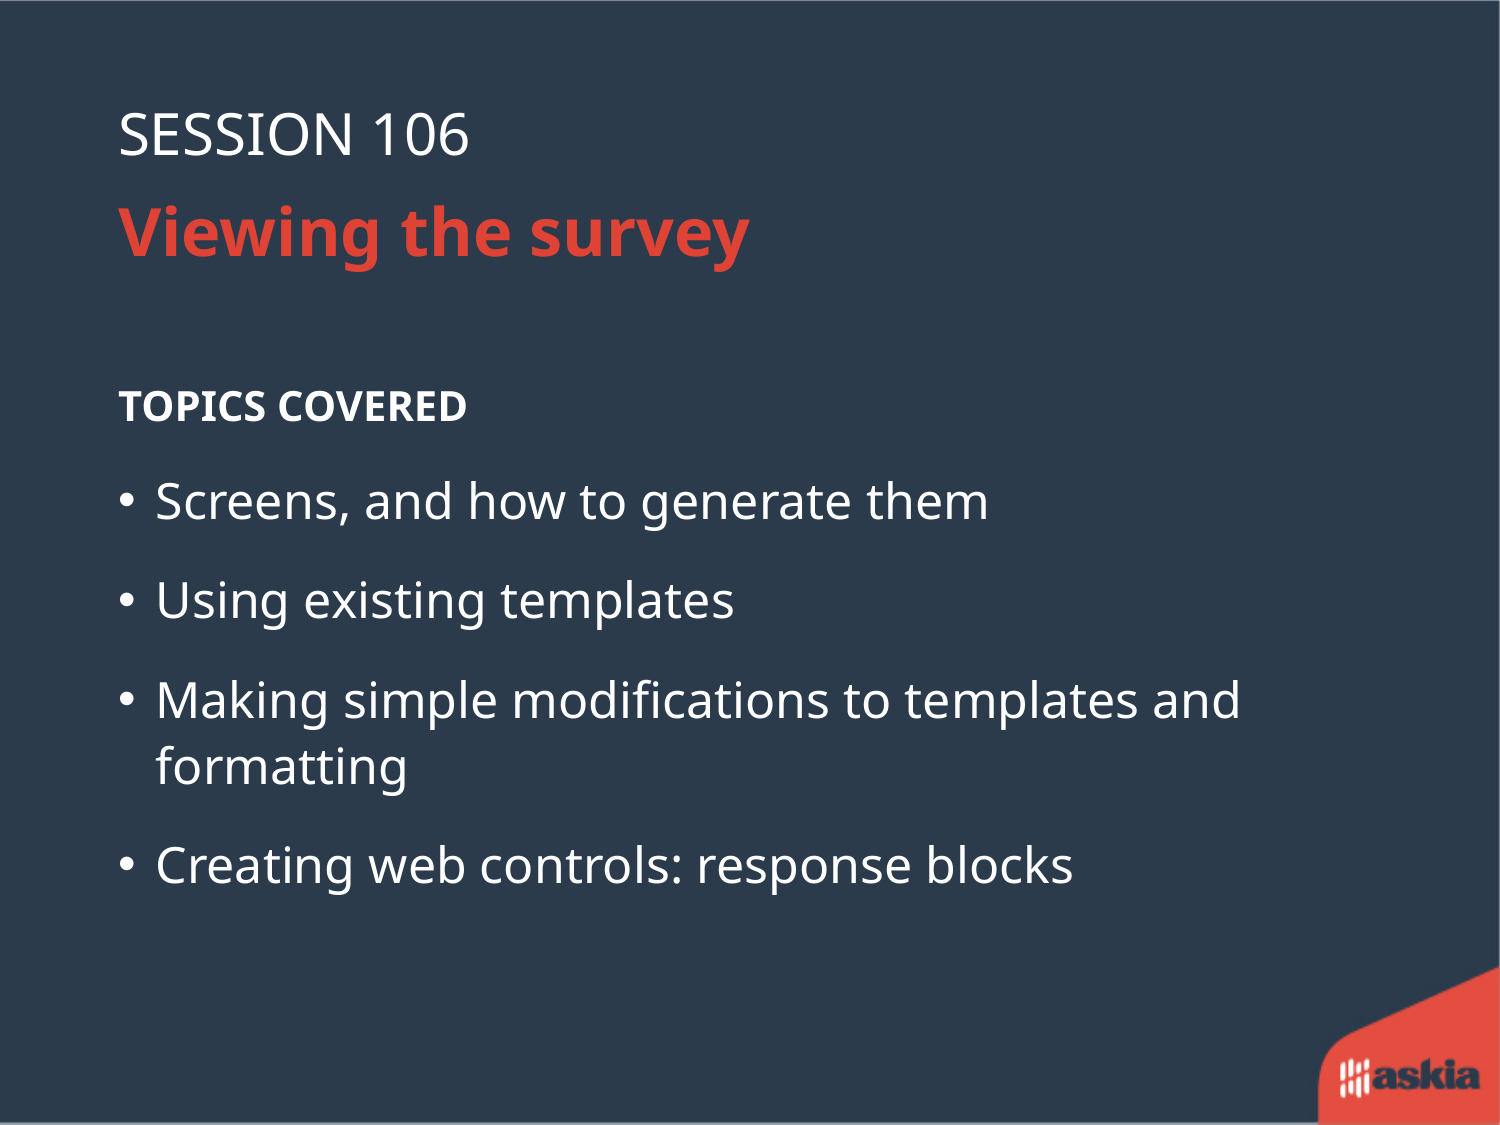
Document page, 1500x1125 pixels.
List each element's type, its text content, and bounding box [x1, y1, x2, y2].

list Viewing the survey [103, 174, 1397, 322]
title Session 106 [103, 88, 1397, 174]
picture [0, 0, 1500, 1125]
list TOPICS COVERED Screens, and how to generate them Using existing templates Making simple modifications to templates and formatting Creating web controls: response blocks [103, 367, 1397, 1014]
